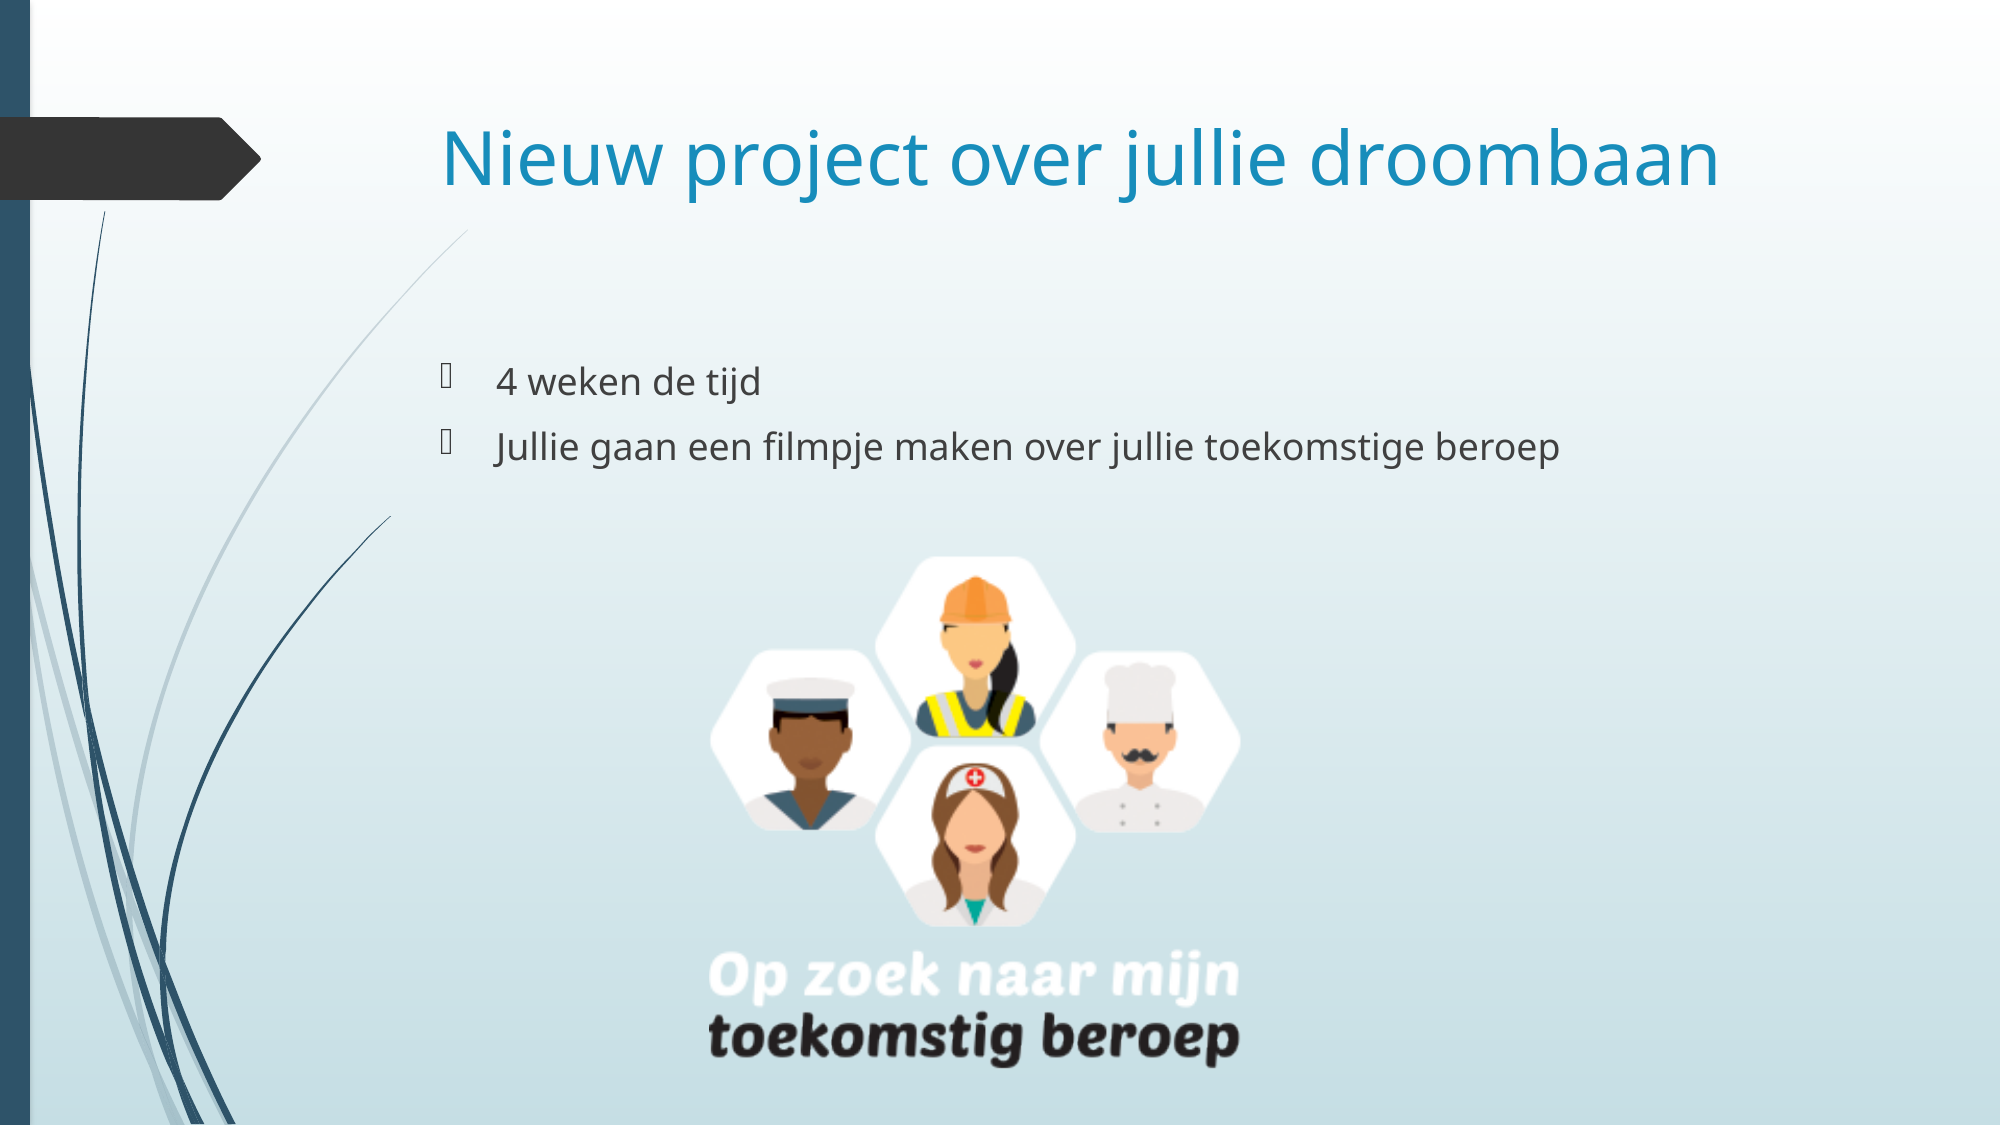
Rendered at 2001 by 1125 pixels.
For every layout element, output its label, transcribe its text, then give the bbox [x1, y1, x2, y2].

picture [709, 555, 1244, 1071]
title Nieuw project over jullie droombaan [425, 102, 1888, 313]
list 4 weken de tijd Jullie gaan een filmpje maken over jullie toekomstige beroep [424, 350, 1888, 970]
